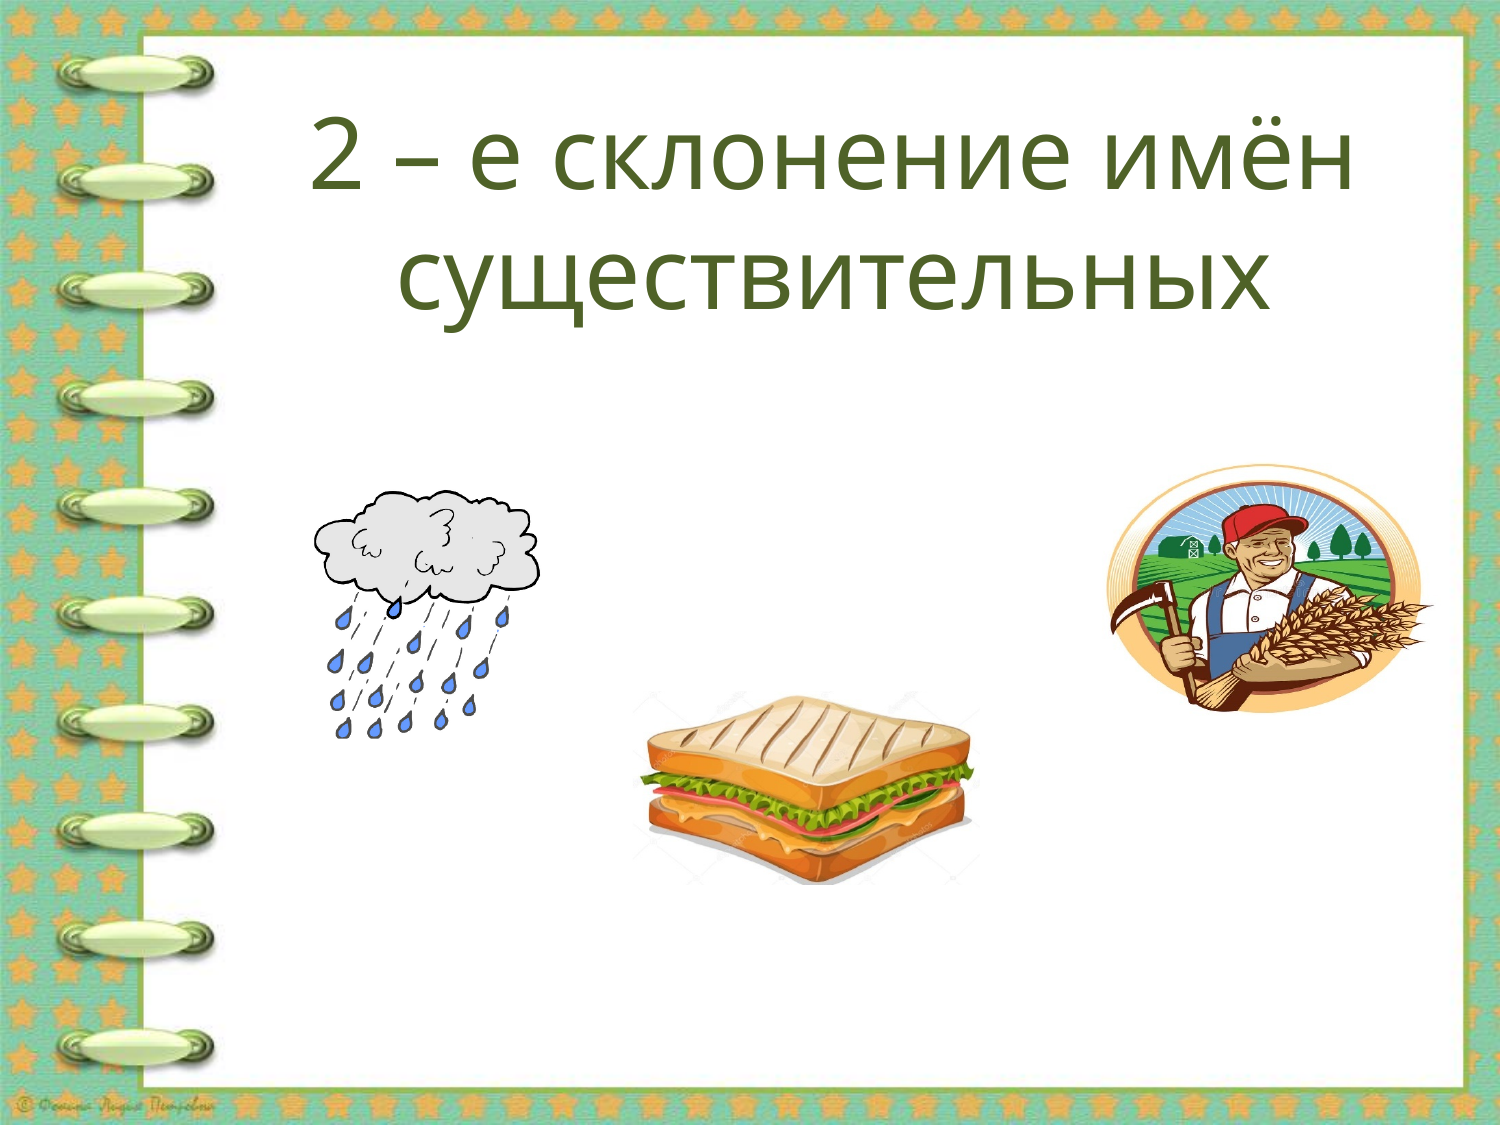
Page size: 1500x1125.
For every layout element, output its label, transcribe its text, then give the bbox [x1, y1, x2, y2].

picture [0, 0, 1500, 1125]
text_box 2 – е склонение имён существительных [218, 81, 1451, 337]
text_box [100, 54, 1451, 243]
